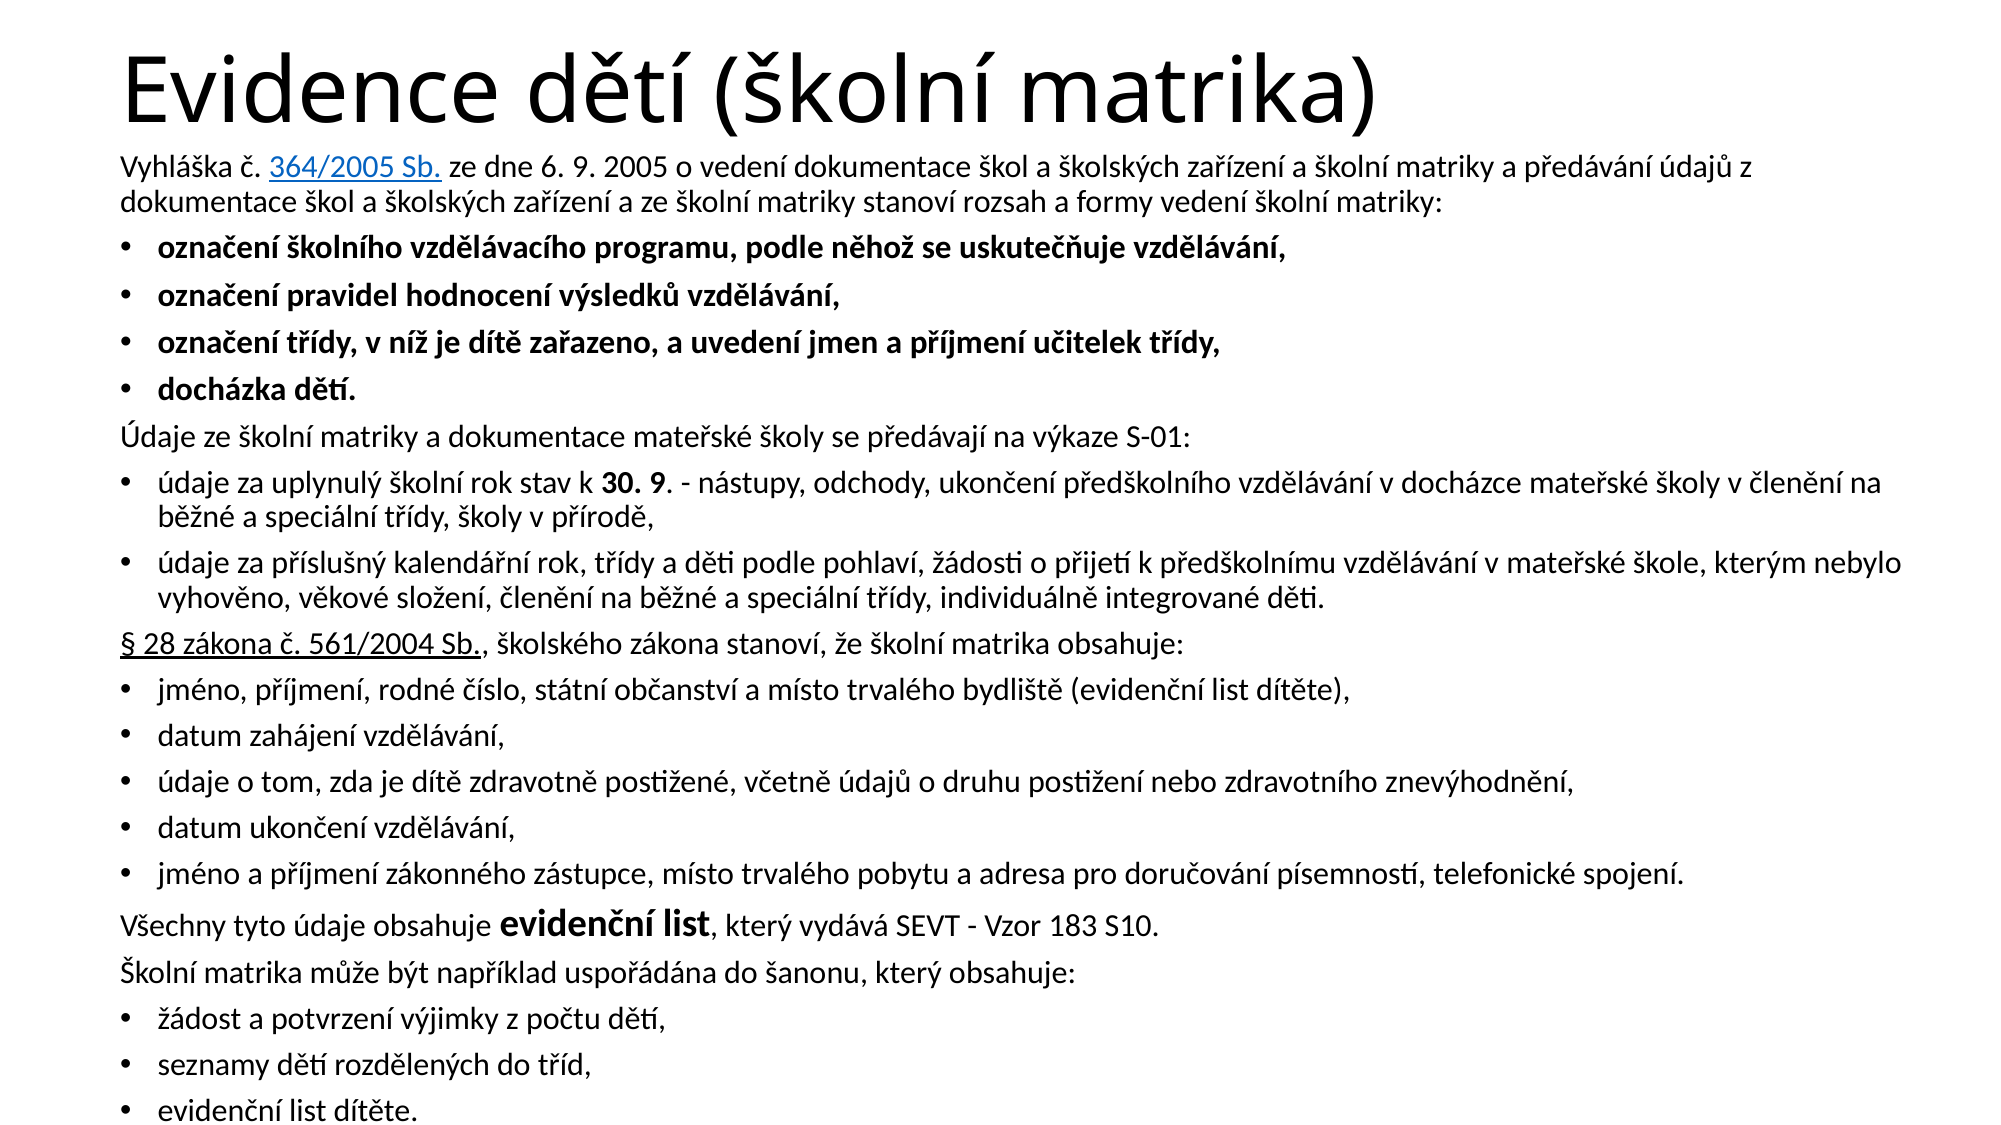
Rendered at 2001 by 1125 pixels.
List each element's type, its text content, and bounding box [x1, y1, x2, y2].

list Vyhláška č. 364/2005 Sb. ze dne 6. 9. 2005 o vedení dokumentace škol a školských zařízení a školní matriky a předávání údajů z dokumentace škol a školských zařízení a ze školní matriky stanoví rozsah a formy vedení školní matriky: označení školního vzdělávacího programu, podle něhož se uskutečňuje vzdělávání, označení pravidel hodnocení výsledků vzdělávání, označení třídy, v níž je dítě zařazeno, a uvedení jmen a příjmení učitelek třídy, docházka dětí. Údaje ze školní matriky a dokumentace mateřské školy se předávají na výkaze S-01: údaje za uplynulý školní rok stav k 30. 9. - nástupy, odchody, ukončení předškolního vzdělávání v docházce mateřské školy v členění na běžné a speciální třídy, školy v přírodě, údaje za příslušný kalendářní rok, třídy a děti podle pohlaví, žádosti o přijetí k předškolnímu vzdělávání v mateřské škole, kterým nebylo vyhověno, věkové složení, členění na běžné a speciální třídy, individuálně integrované děti. § 28 zákona č. 561/2004 Sb., školského zákona stanoví, že školní matrika obsahuje: jméno, příjmení, rodné číslo, státní občanství a místo trvalého bydliště (evidenční list dítěte), datum zahájení vzdělávání, údaje o tom, zda je dítě zdravotně postižené, včetně údajů o druhu postižení nebo zdravotního znevýhodnění, datum ukončení vzdělávání, jméno a příjmení zákonného zástupce, místo trvalého pobytu a adresa pro doručování písemností, telefonické spojení. Všechny tyto údaje obsahuje evidenční list, který vydává SEVT - Vzor 183 S10. Školní matrika může být například uspořádána do šanonu, který obsahuje: žádost a potvrzení výjimky z počtu dětí, seznamy dětí rozdělených do tříd, evidenční list dítěte. [105, 142, 1955, 1125]
title Evidence dětí (školní matrika) [105, 15, 1598, 142]
